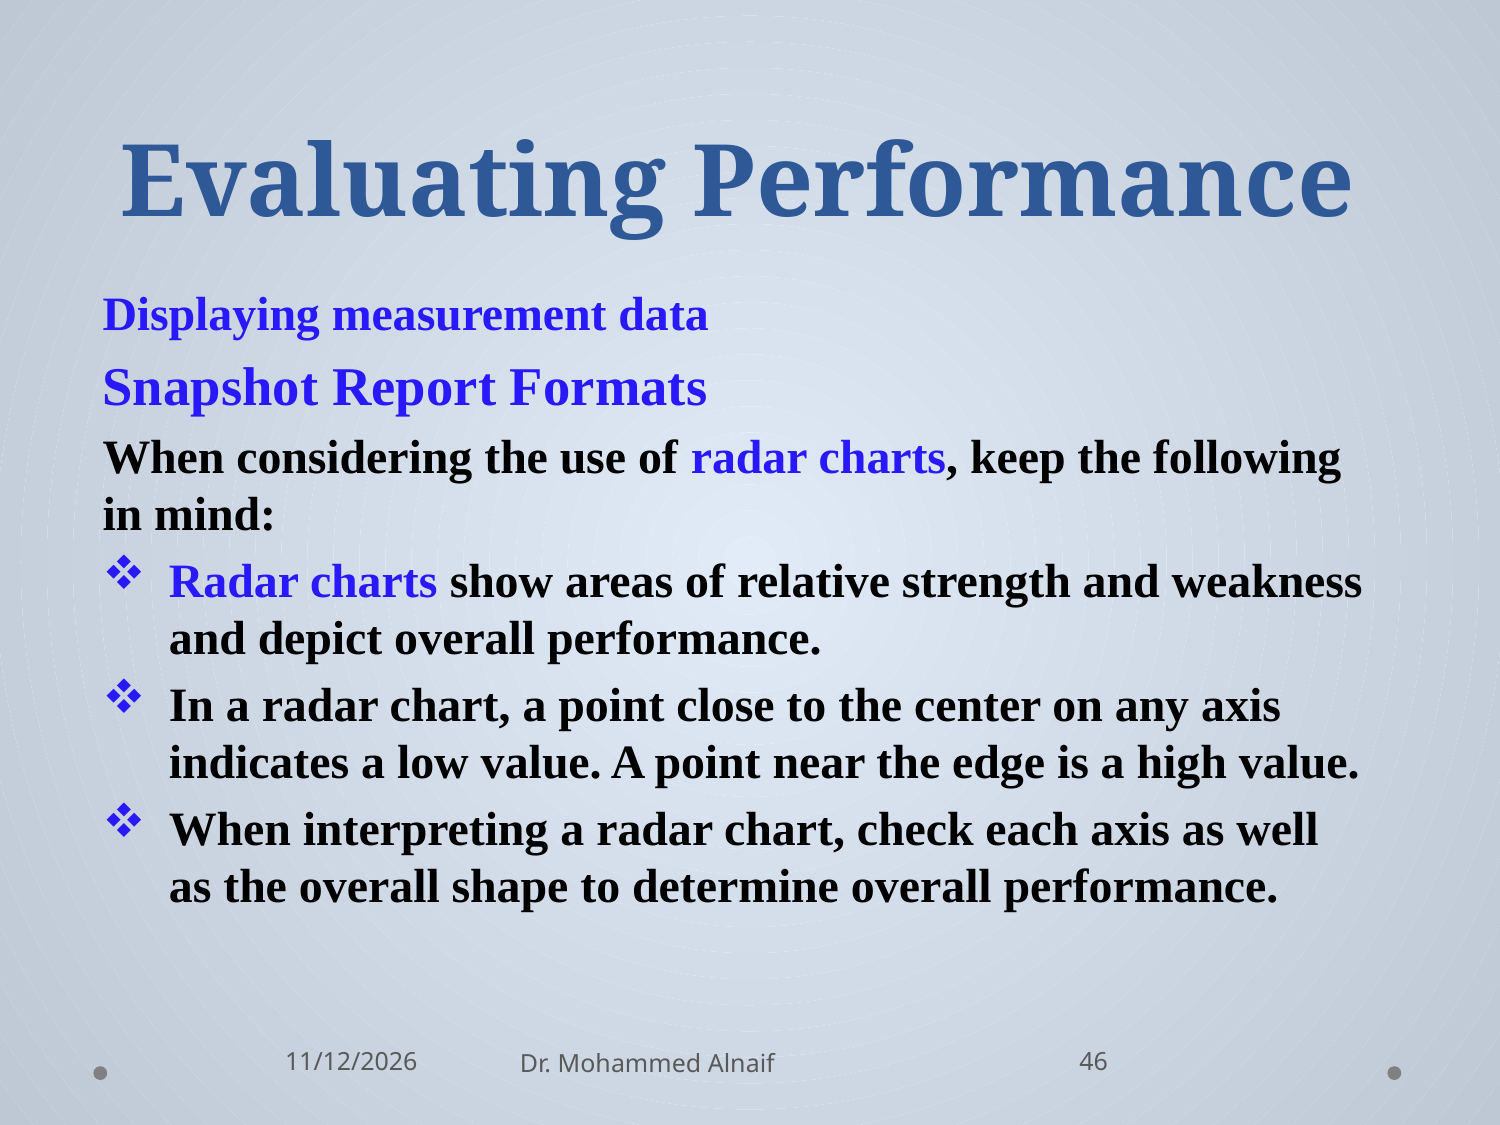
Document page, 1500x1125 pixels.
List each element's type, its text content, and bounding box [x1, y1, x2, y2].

subtitle Displaying measurement data Snapshot Report Formats When considering the use of radar charts, keep the following in mind: Radar charts show areas of relative strength and weakness and depict overall performance. In a radar chart, a point close to the center on any axis indicates a low value. A point near the edge is a high value. When interpreting a radar chart, check each axis as well as the overall shape to determine overall performance. [87, 275, 1388, 1001]
footer Dr. Mohammed Alnaif [512, 1025, 988, 1100]
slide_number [75, 1025, 425, 1100]
title Evaluating Performance [100, 78, 1376, 244]
slide_number 46 [1074, 1025, 1425, 1100]
